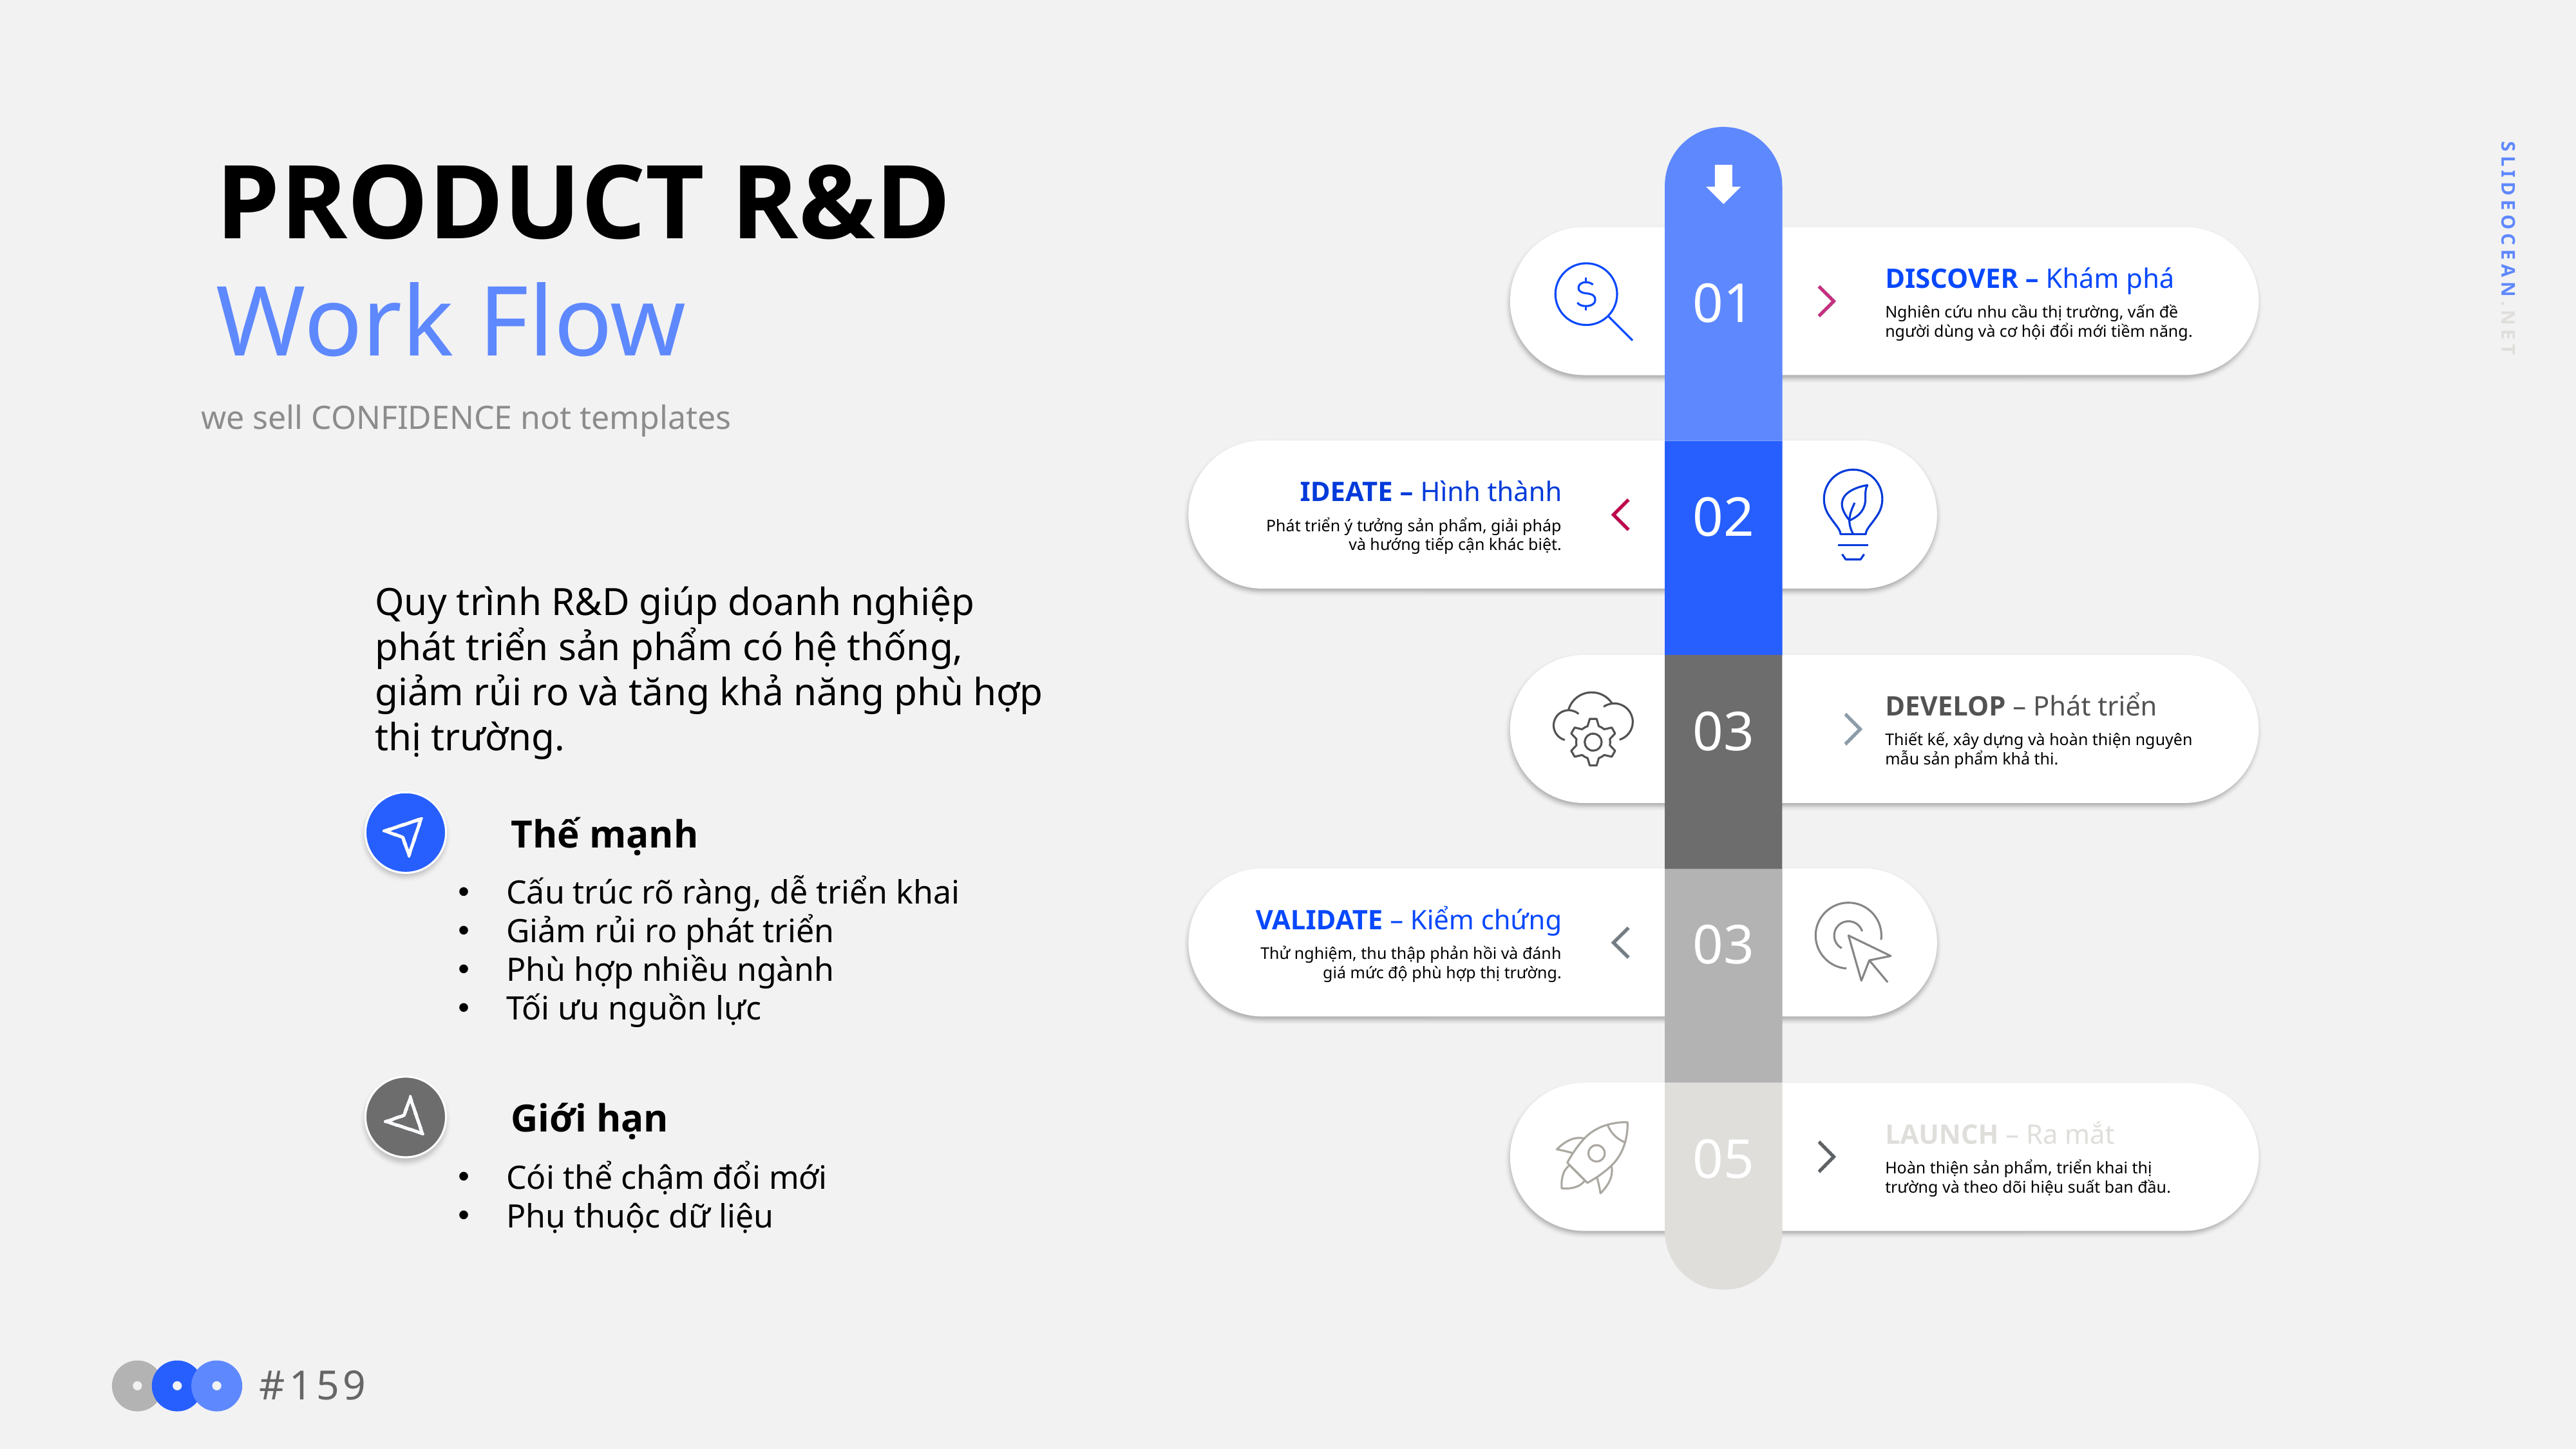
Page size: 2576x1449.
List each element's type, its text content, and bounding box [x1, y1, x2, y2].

picture [1593, 487, 1648, 542]
text_box [1783, 225, 2260, 377]
text_box Giới hạn [501, 1090, 929, 1144]
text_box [1875, 683, 2211, 774]
text_box #159 [259, 1359, 436, 1408]
text_box [1553, 692, 1633, 766]
text_box [1557, 1122, 1628, 1194]
text_box Quy trình R&D giúp doanh nghiệp phát triển sản phẩm có hệ thống, giảm rủi ro và tăng khả năng phù hợp thị trường. [365, 573, 1066, 763]
text_box [1783, 867, 1938, 1018]
text_box [1783, 654, 2260, 804]
picture [1825, 701, 1881, 757]
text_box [365, 791, 447, 873]
picture [1799, 1129, 1855, 1185]
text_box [1236, 897, 1572, 988]
text_box PRODUCT R&D Work Flow [206, 131, 961, 380]
text_box Thế mạnh [501, 805, 929, 860]
text_box [1783, 1081, 2260, 1232]
text_box [1187, 867, 1664, 1018]
text_box Cấu trúc rõ ràng, dễ triển khai Giảm rủi ro phát triển Phù hợp nhiều ngành Tối ưu nguồn lực [448, 867, 1080, 1031]
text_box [1664, 126, 1783, 1291]
text_box [1509, 1081, 1664, 1232]
text_box [1783, 439, 1938, 590]
picture [1593, 914, 1648, 971]
text_box [1555, 263, 1633, 341]
text_box we sell CONFIDENCE not templates [191, 392, 741, 440]
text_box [1875, 256, 2211, 346]
picture [1799, 273, 1855, 329]
text_box [1824, 469, 1882, 535]
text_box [365, 1076, 447, 1158]
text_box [1236, 469, 1572, 560]
text_box [1842, 554, 1864, 560]
text_box [1187, 439, 1664, 590]
text_box Cói thể chậm đổi mới Phụ thuộc dữ liệu [448, 1152, 1080, 1239]
text_box [1815, 902, 1891, 983]
text_box [1509, 225, 1664, 377]
text_box [1509, 654, 1664, 804]
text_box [1875, 1112, 2211, 1202]
